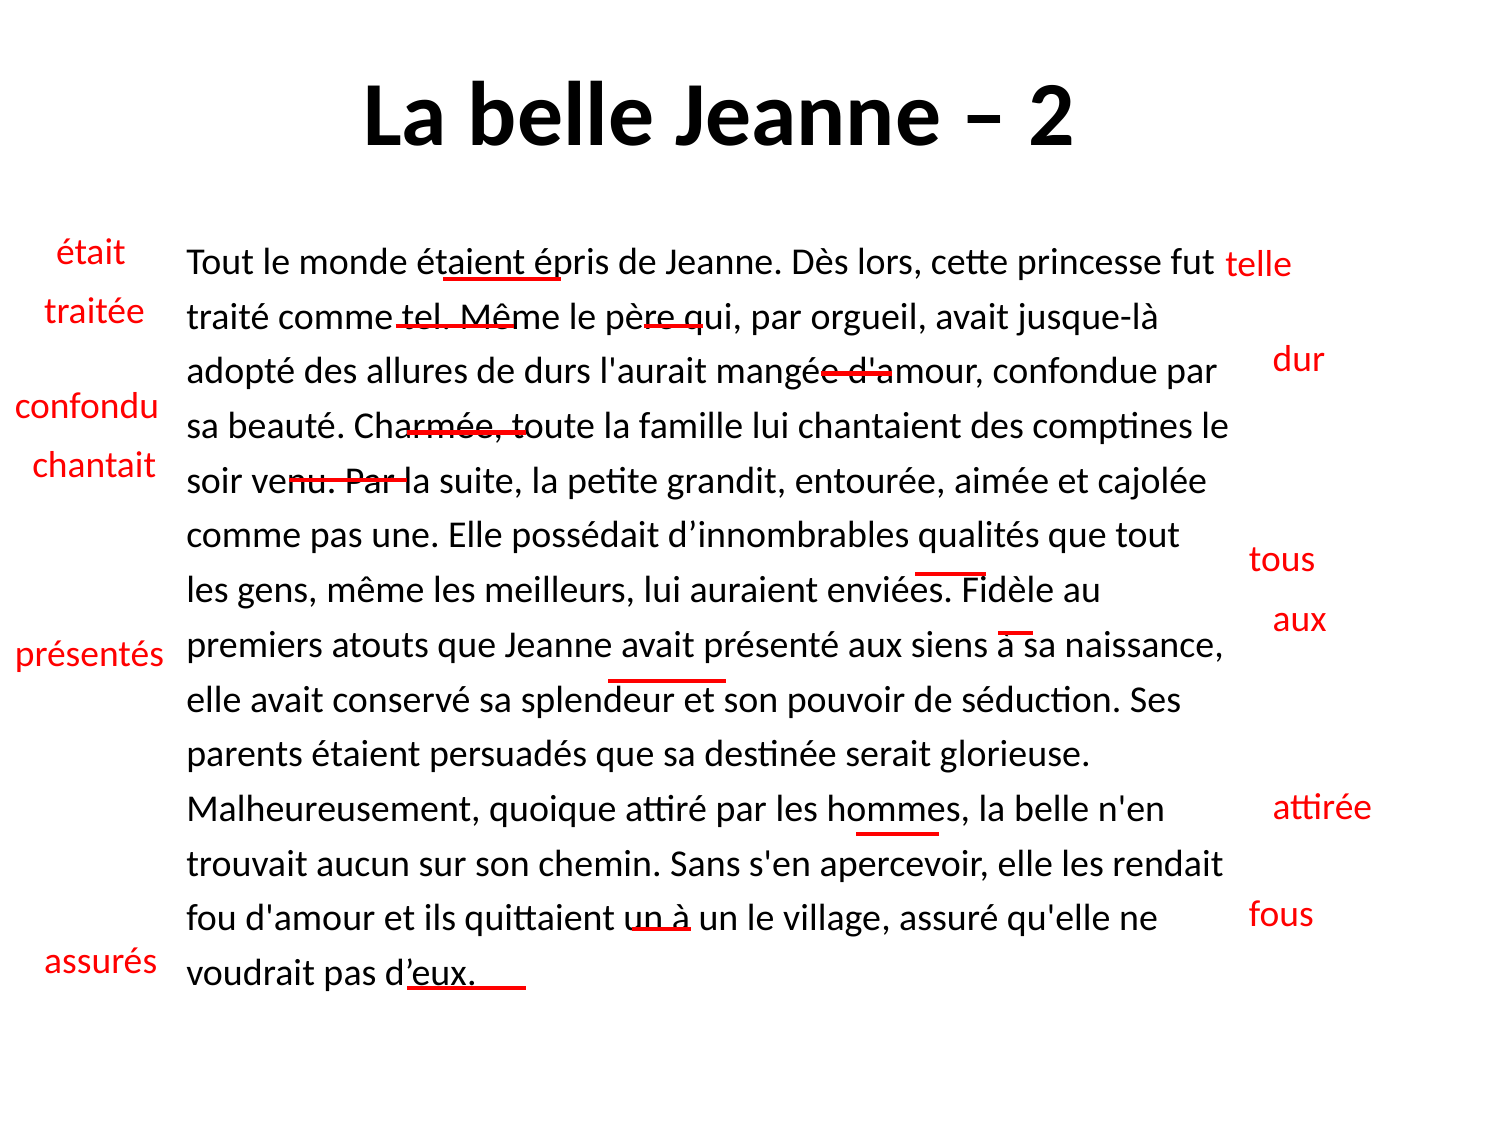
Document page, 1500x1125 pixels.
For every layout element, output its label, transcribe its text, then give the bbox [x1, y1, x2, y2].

text_box aux [1257, 586, 1359, 646]
text_box tous [1234, 527, 1400, 587]
text_box telle [1210, 231, 1329, 292]
text_box traitée [29, 278, 166, 339]
title La belle Jeanne – 2 [75, 45, 1365, 173]
text_box assurés [29, 928, 195, 989]
text_box dur [1257, 326, 1459, 386]
text_box était [41, 219, 160, 278]
list Tout le monde étaient épris de Jeanne. Dès lors, cette princesse fut traité comme tel. Même le père qui, par orgueil, avait jusque-là adopté des allures de durs l'aurait mangée d'amour, confondue par sa beauté. Charmée, toute la famille lui chantaient des comptines le soir venu. Par la suite, la petite grandit, entourée, aimée et cajolée comme pas une. Elle possédait d’innombrables qualités que tout les gens, même les meilleurs, lui auraient enviées. Fidèle au premiers atouts que Jeanne avait présenté aux siens à sa naissance, elle avait conservé sa splendeur et son pouvoir de séduction. Ses parents étaient persuadés que sa destinée serait glorieuse. Malheureusement, quoique attiré par les hommes, la belle n'en trouvait aucun sur son chemin. Sans s'en apercevoir, elle les rendait fou d'amour et ils quittaient un à un le village, assuré qu'elle ne voudrait pas d’eux. [171, 219, 1247, 1024]
text_box confondu [0, 373, 183, 434]
text_box chantait [17, 432, 183, 493]
text_box attirée [1257, 775, 1406, 835]
text_box fous [1234, 881, 1353, 942]
text_box présentés [0, 621, 213, 682]
